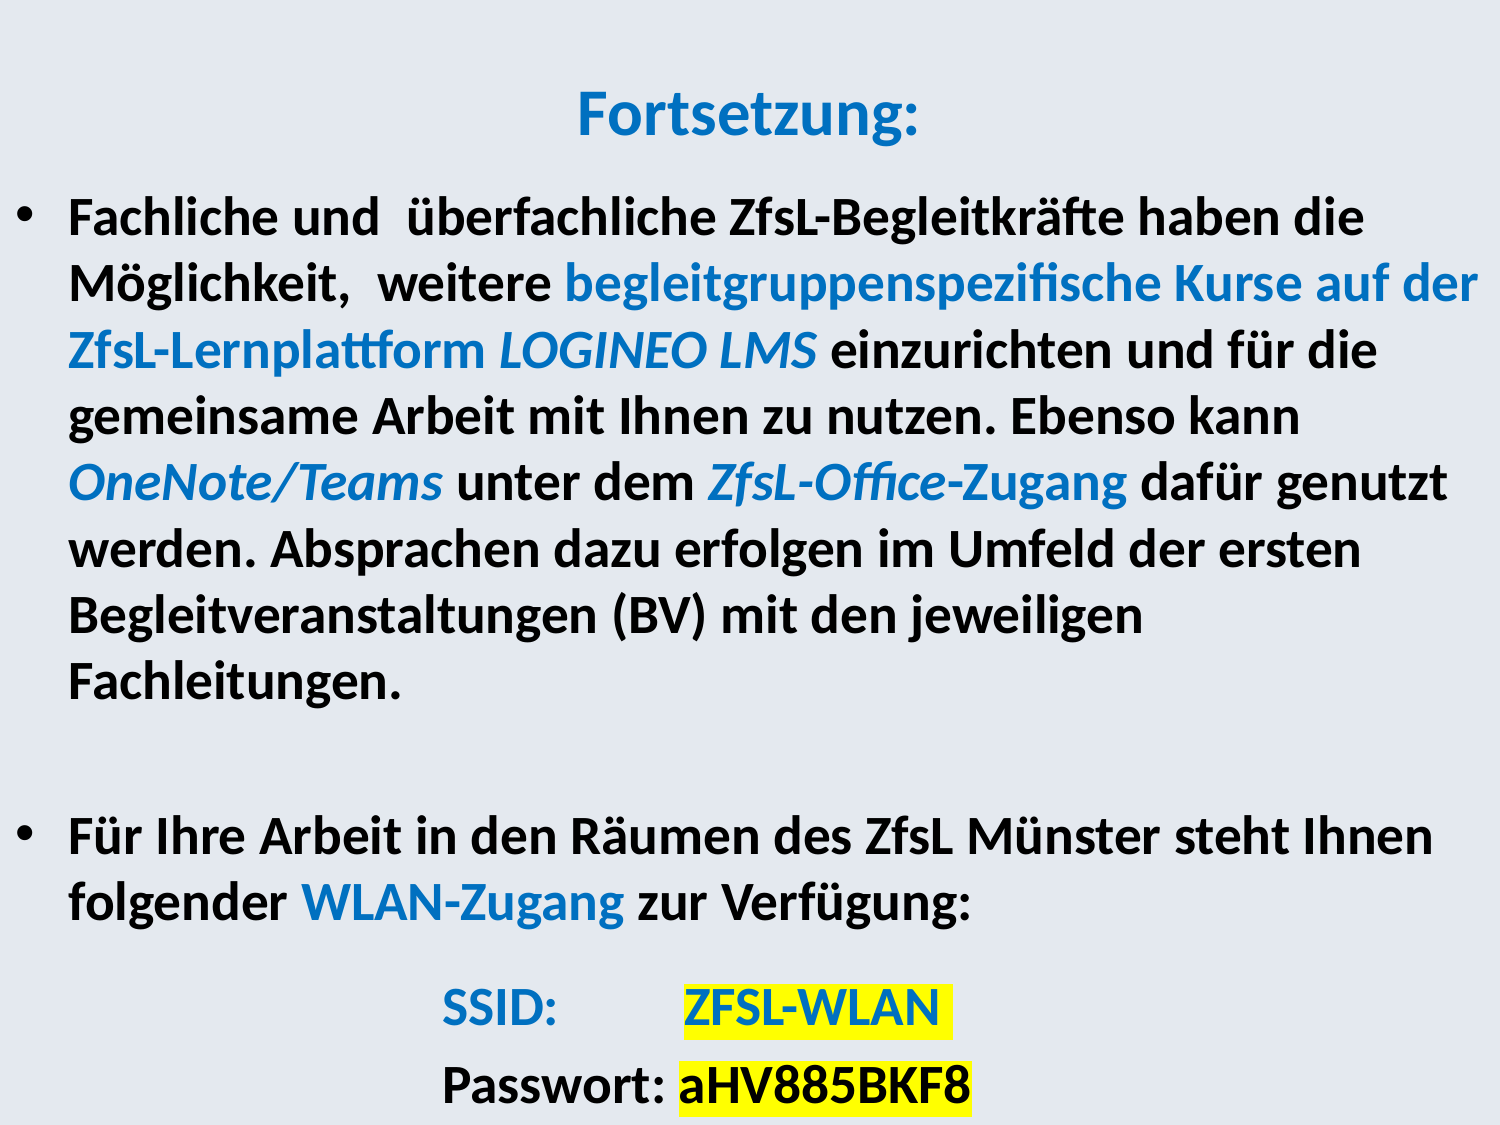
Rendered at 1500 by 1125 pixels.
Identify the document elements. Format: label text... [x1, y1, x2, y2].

list Fachliche und überfachliche ZfsL-Begleitkräfte haben die Möglichkeit, weitere begleitgruppenspezifische Kurse auf der ZfsL-Lernplattform LOGINEO LMS einzurichten und für die gemeinsame Arbeit mit Ihnen zu nutzen. Ebenso kann OneNote/Teams unter dem ZfsL-Office-Zugang dafür genutzt werden. Absprachen dazu erfolgen im Umfeld der ersten Begleitveranstaltungen (BV) mit den jeweiligen Fachleitungen. Für Ihre Arbeit in den Räumen des ZfsL Münster steht Ihnen folgender WLAN-Zugang zur Verfügung: SSID: ZFSL-WLAN Passwort: aHV885BKF8 [0, 172, 1500, 1125]
title Fortsetzung: [75, 45, 1425, 172]
